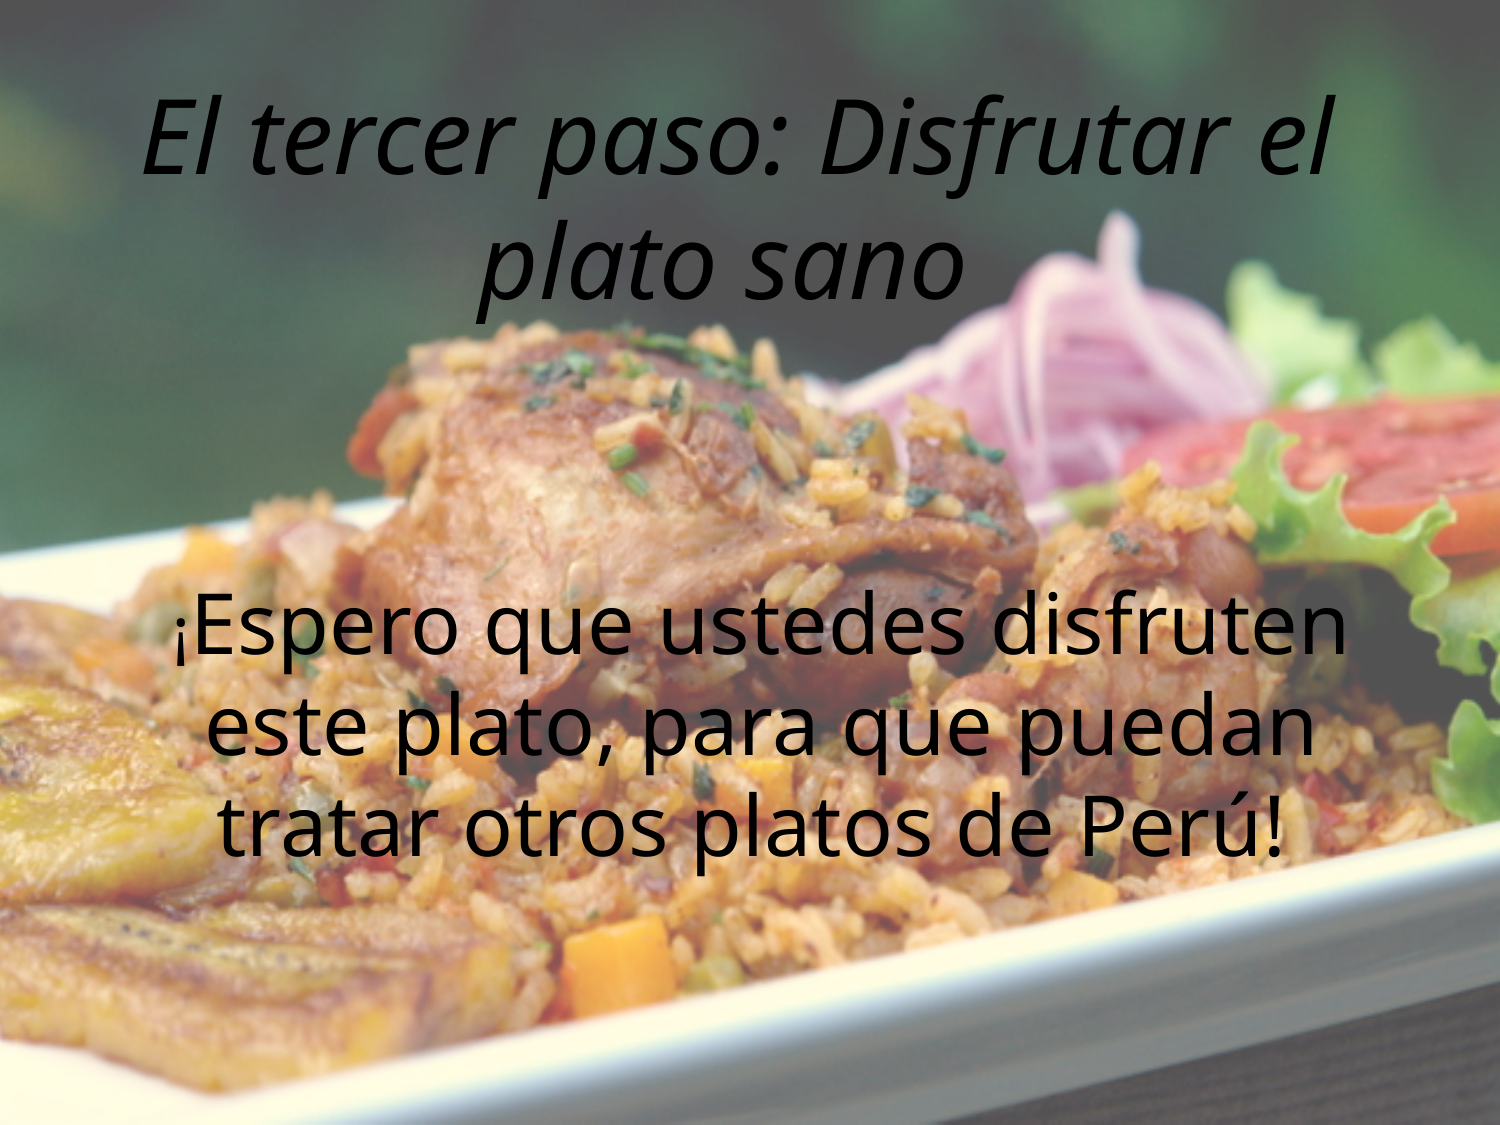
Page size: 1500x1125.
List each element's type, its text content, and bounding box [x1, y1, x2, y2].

title El tercer paso: Disfrutar el plato sano [99, 137, 1375, 379]
subtitle ¡Espero que ustedes disfruten este plato, para que puedan tratar otros platos de Perú! [112, 562, 1413, 950]
